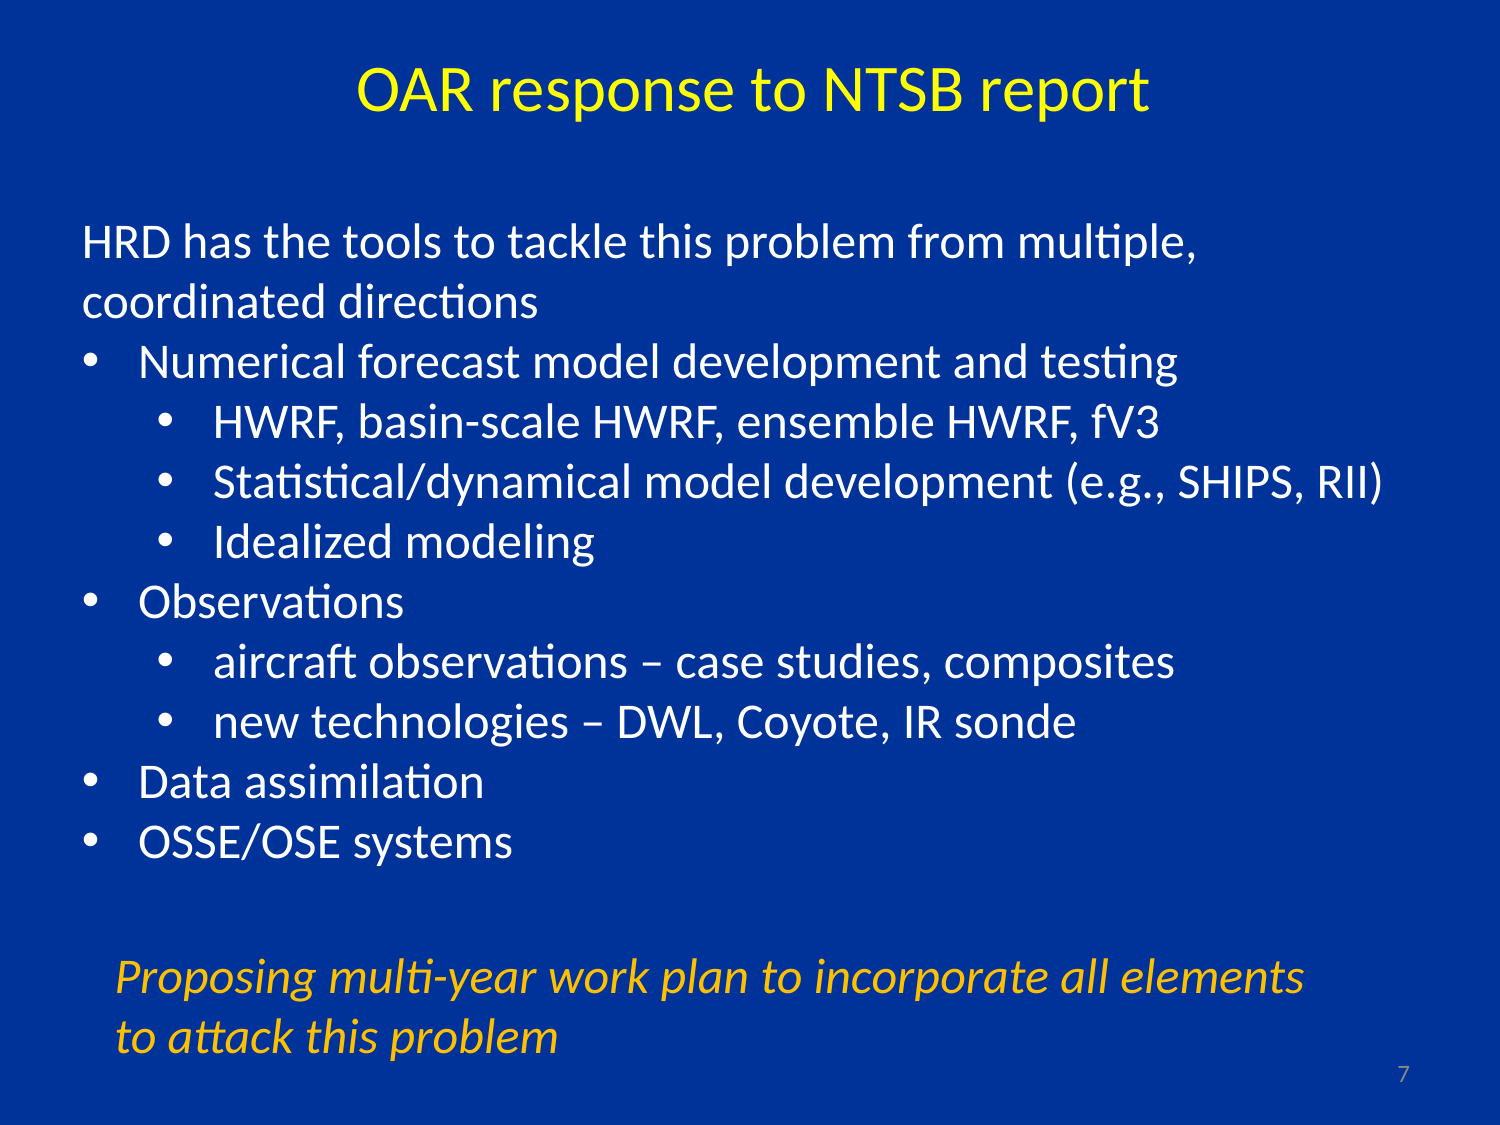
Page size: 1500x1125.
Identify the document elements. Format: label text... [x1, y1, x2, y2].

text_box HRD has the tools to tackle this problem from multiple, coordinated directions Numerical forecast model development and testing HWRF, basin-scale HWRF, ensemble HWRF, fV3 Statistical/dynamical model development (e.g., SHIPS, RII) Idealized modeling Observations aircraft observations – case studies, composites new technologies – DWL, Coyote, IR sonde Data assimilation OSSE/OSE systems [67, 201, 1430, 877]
text_box Proposing multi-year work plan to incorporate all elements to attack this problem [99, 936, 1374, 1071]
slide_number 7 [1074, 1042, 1425, 1103]
text_box OAR response to NTSB report [341, 37, 1167, 133]
